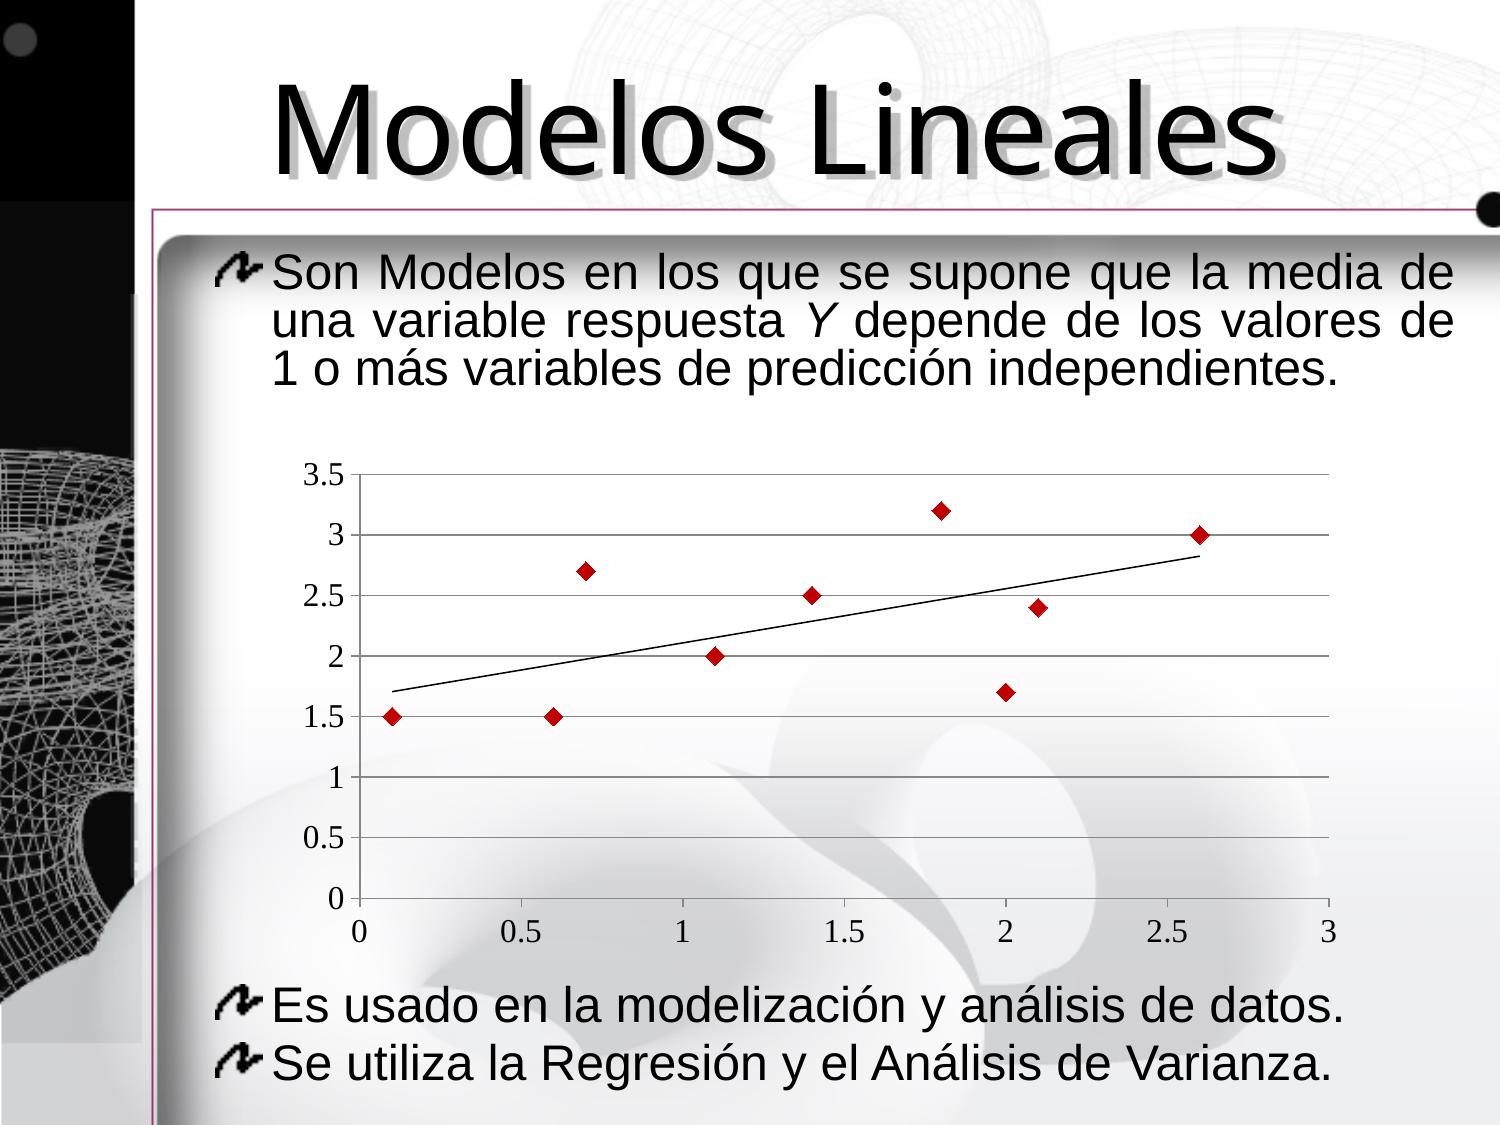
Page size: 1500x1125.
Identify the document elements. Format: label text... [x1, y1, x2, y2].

picture [215, 1042, 263, 1078]
list Son Modelos en los que se supone que la media de una variable respuesta Y depende de los valores de 1 o más variables de predicción independientes. Es usado en la modelización y análisis de datos. Se utiliza la Regresión y el Análisis de Varianza. [199, 243, 1471, 1125]
chart [280, 445, 1360, 962]
picture [215, 251, 263, 287]
picture [0, 0, 1500, 1125]
picture [215, 984, 263, 1020]
title Modelos Lineales [162, 37, 1388, 213]
